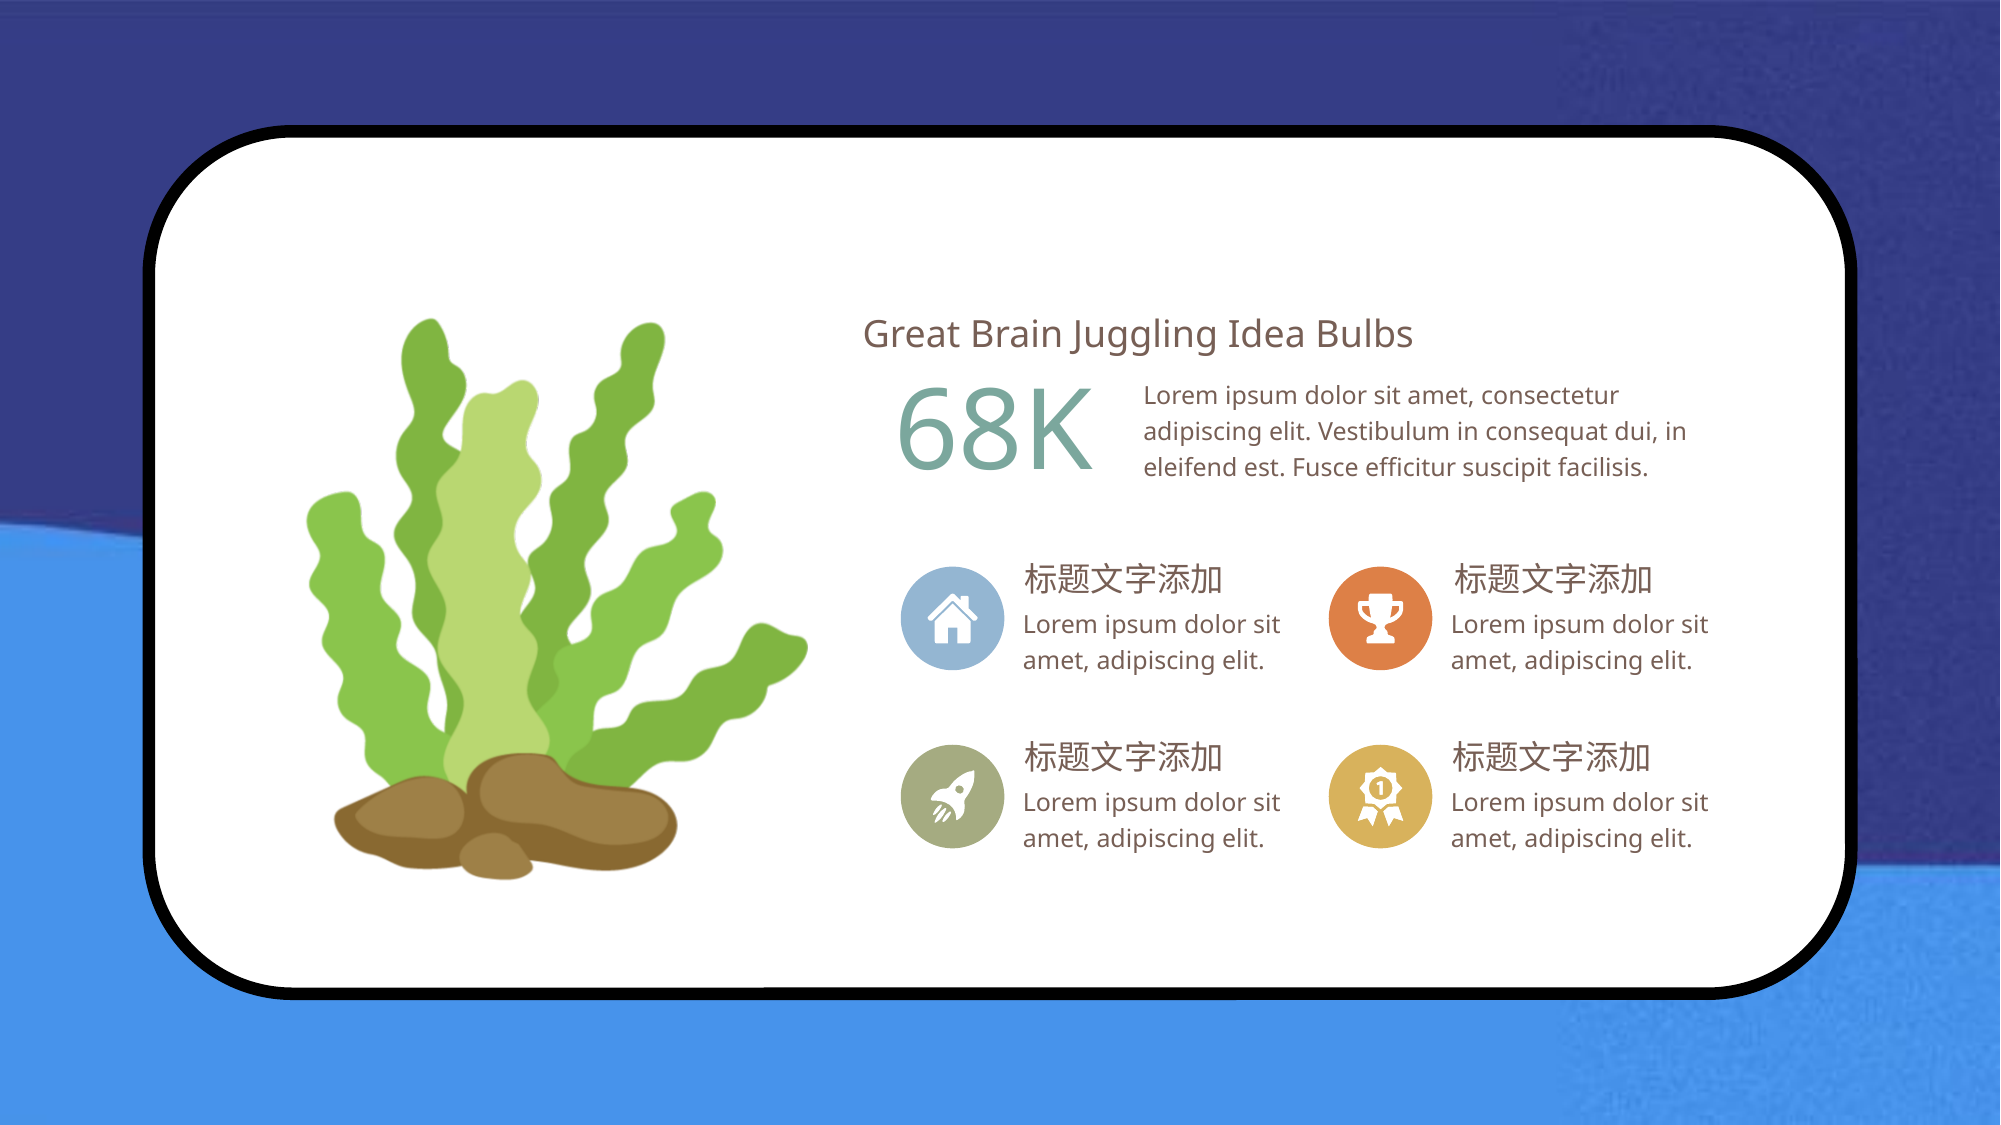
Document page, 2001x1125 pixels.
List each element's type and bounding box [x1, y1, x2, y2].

text_box [1357, 766, 1404, 827]
text_box [892, 349, 1705, 501]
picture [0, 0, 2000, 1125]
